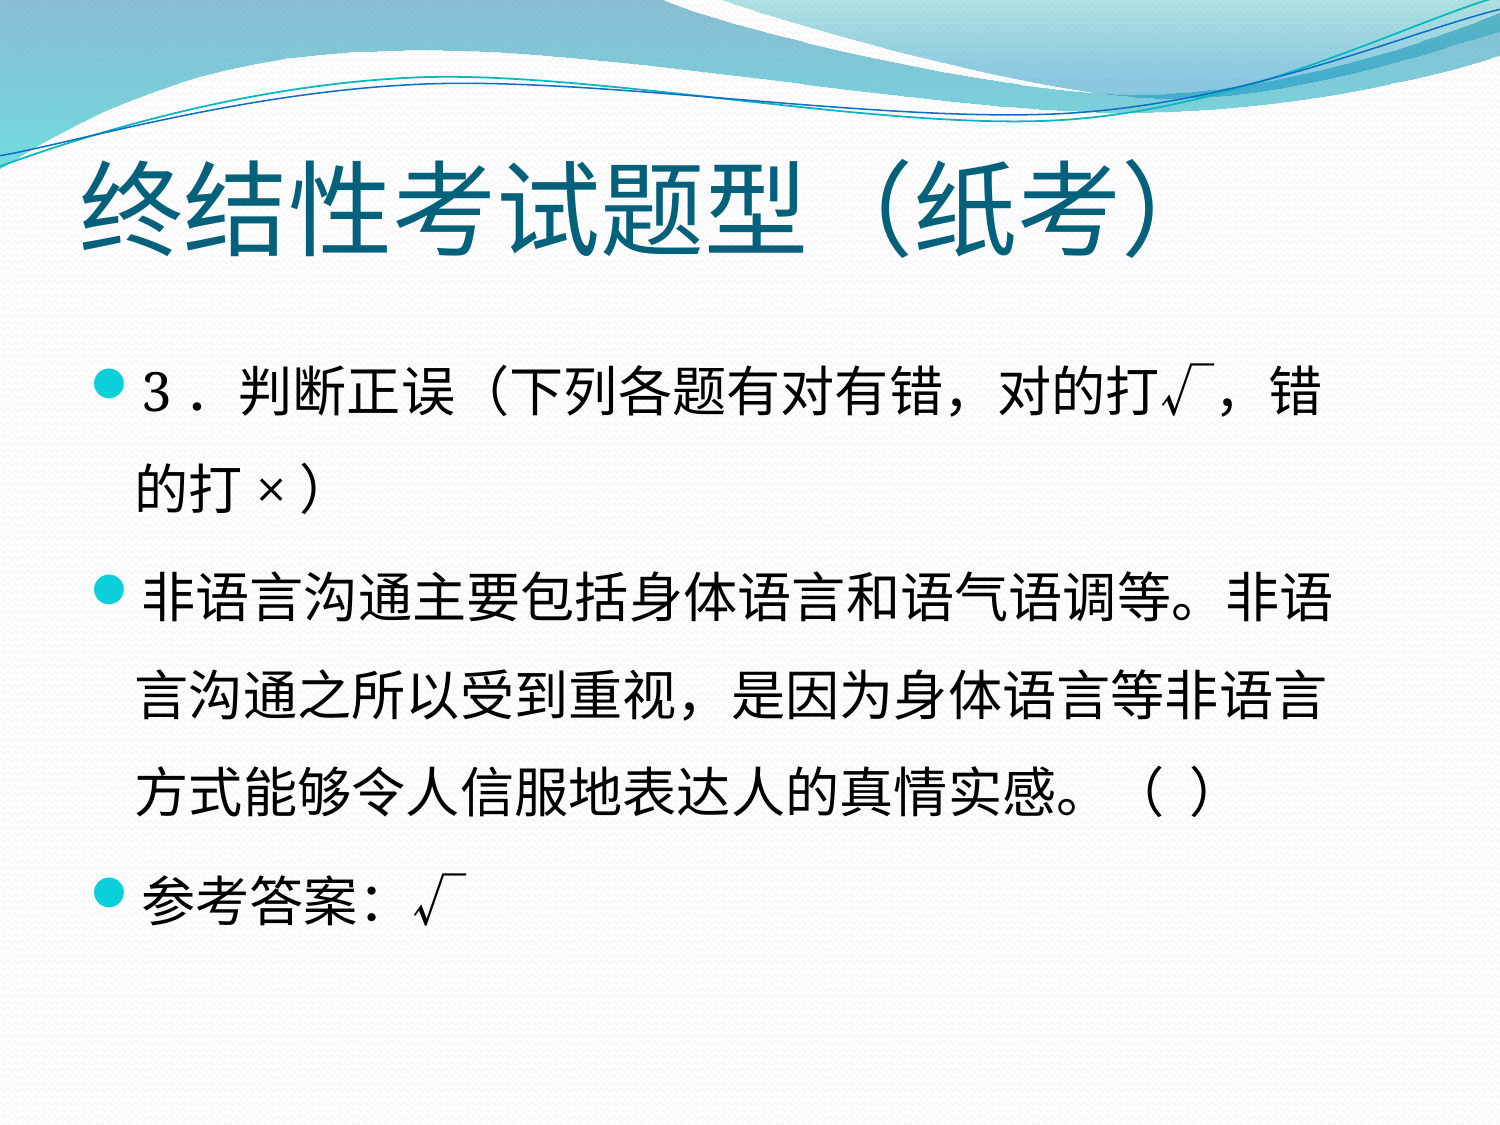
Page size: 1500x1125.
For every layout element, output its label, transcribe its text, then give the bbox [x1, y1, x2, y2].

list 3．判断正误（下列各题有对有错，对的打√，错的打×） 非语言沟通主要包括身体语言和语气语调等。非语言沟通之所以受到重视，是因为身体语言等非语言方式能够令人信服地表达人的真情实感。（ ） 参考答案：√ [75, 317, 1388, 1038]
title 终结性考试题型（纸考） [79, 82, 1430, 270]
